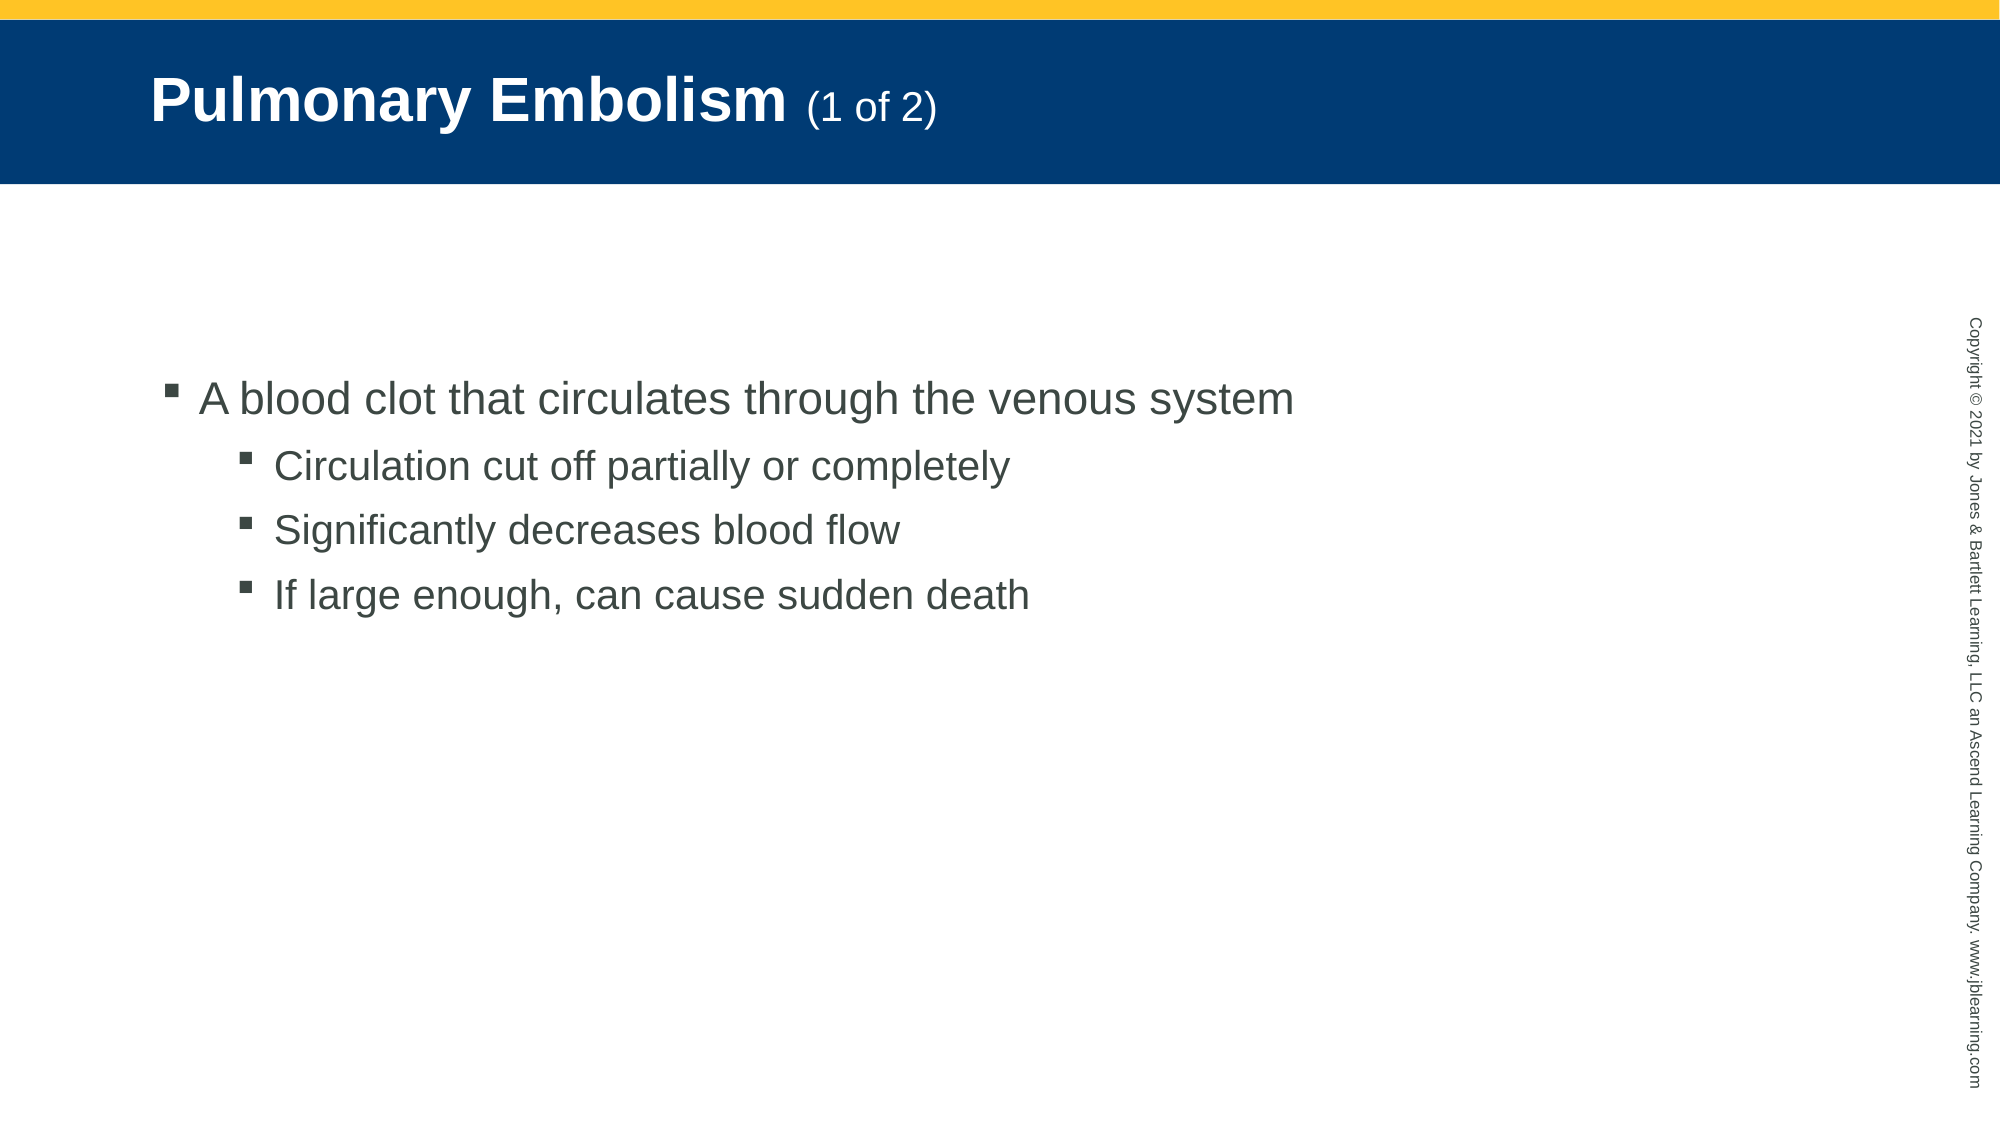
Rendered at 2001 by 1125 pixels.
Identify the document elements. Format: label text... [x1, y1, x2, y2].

list A blood clot that circulates through the venous system Circulation cut off partially or completely Significantly decreases blood flow If large enough, can cause sudden death [146, 361, 1859, 1016]
title Pulmonary Embolism (1 of 2) [0, 19, 2000, 185]
